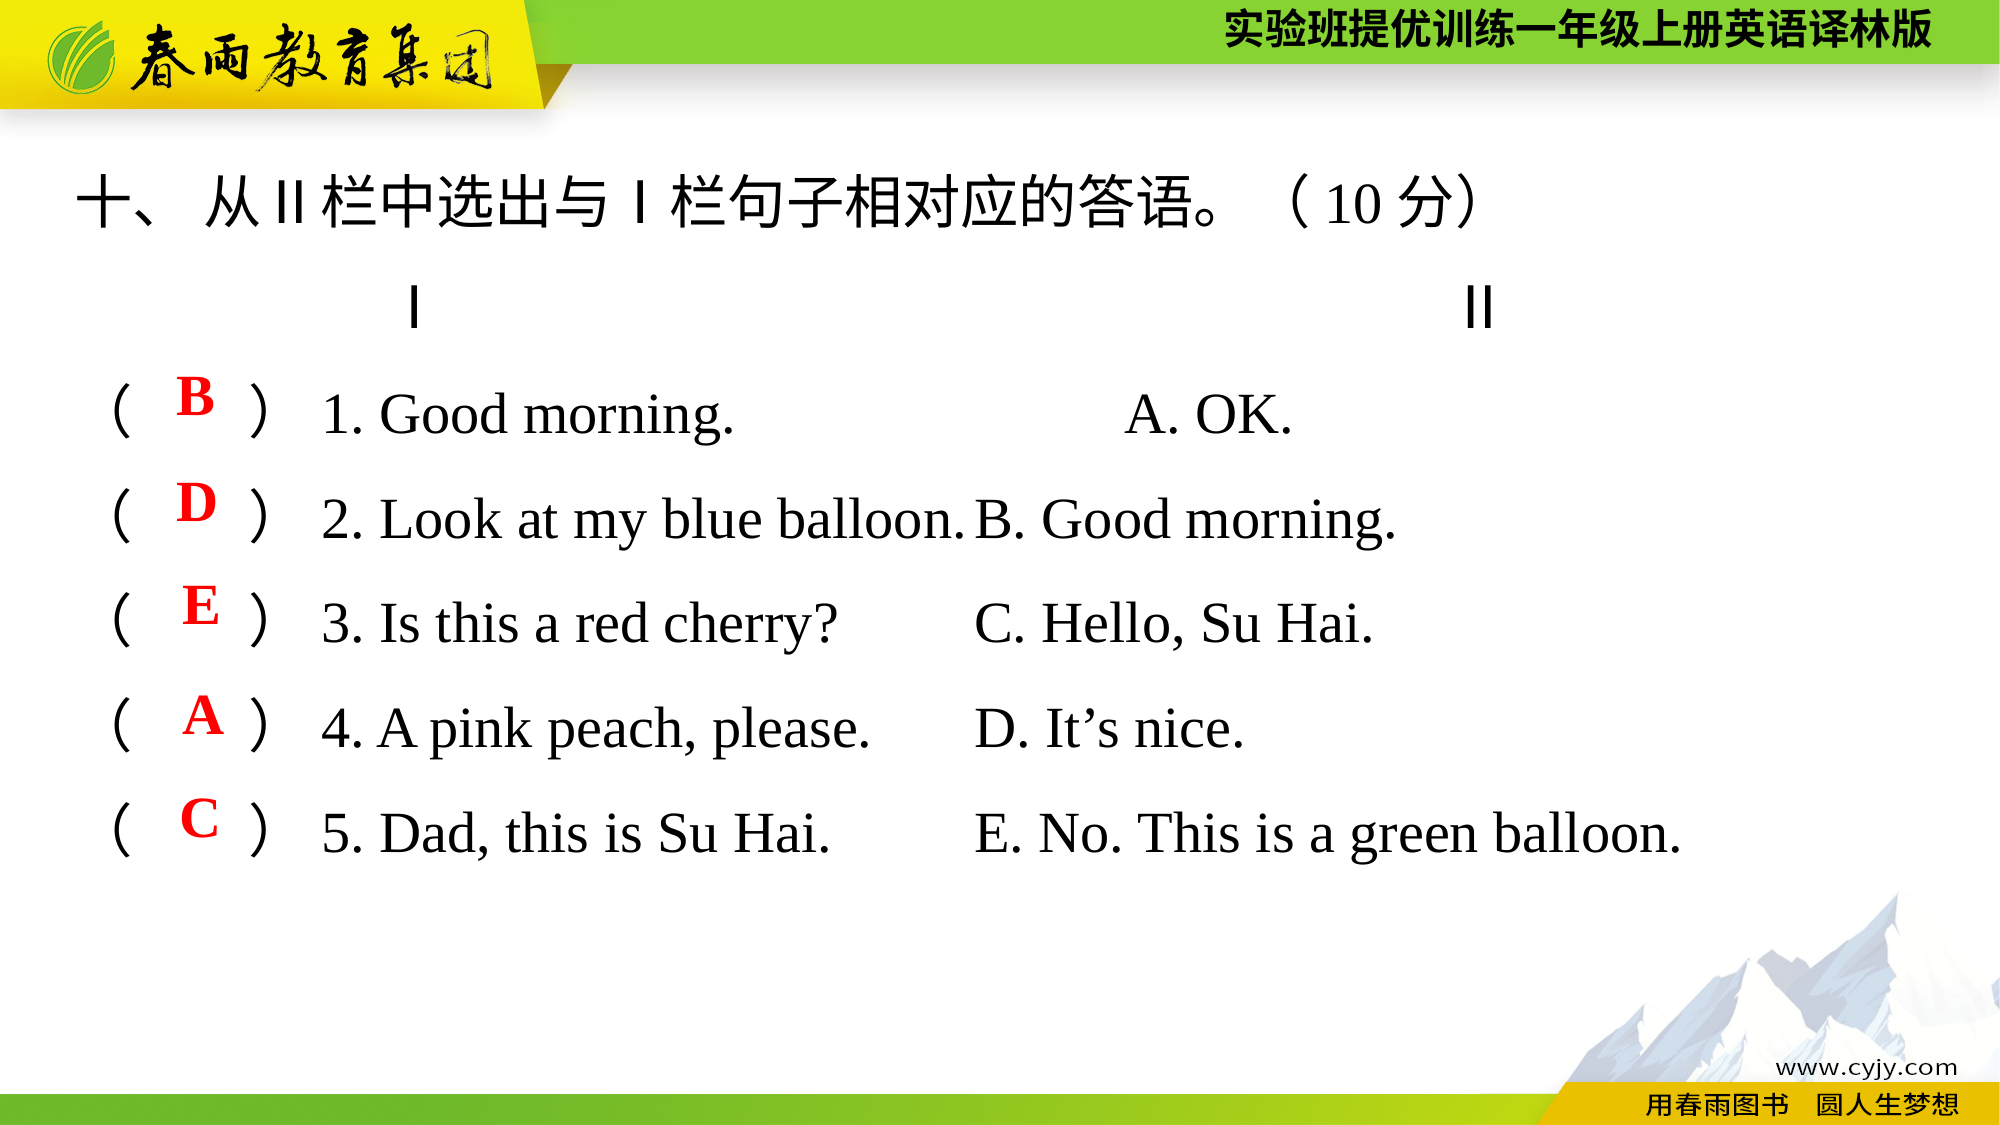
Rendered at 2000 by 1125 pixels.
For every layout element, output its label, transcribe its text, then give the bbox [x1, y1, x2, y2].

list 十、 从Ⅱ栏中选出与Ⅰ栏句子相对应的答语。（10分） Ⅰ Ⅱ （ ）1. Good morning. A. OK. （ ）2. Look at my blue balloon. B. Good morning. （ ）3. Is this a red cherry? C. Hello, Su Hai. （ ）4. A pink peach, please. D. It’s nice. （ ）5. Dad, this is Su Hai. E. No. This is a green balloon. [59, 122, 1944, 880]
text_box D [161, 456, 234, 541]
text_box E [167, 559, 236, 645]
picture [0, 0, 2000, 1125]
text_box A [167, 668, 254, 754]
text_box B [161, 349, 245, 435]
text_box C [150, 771, 237, 857]
